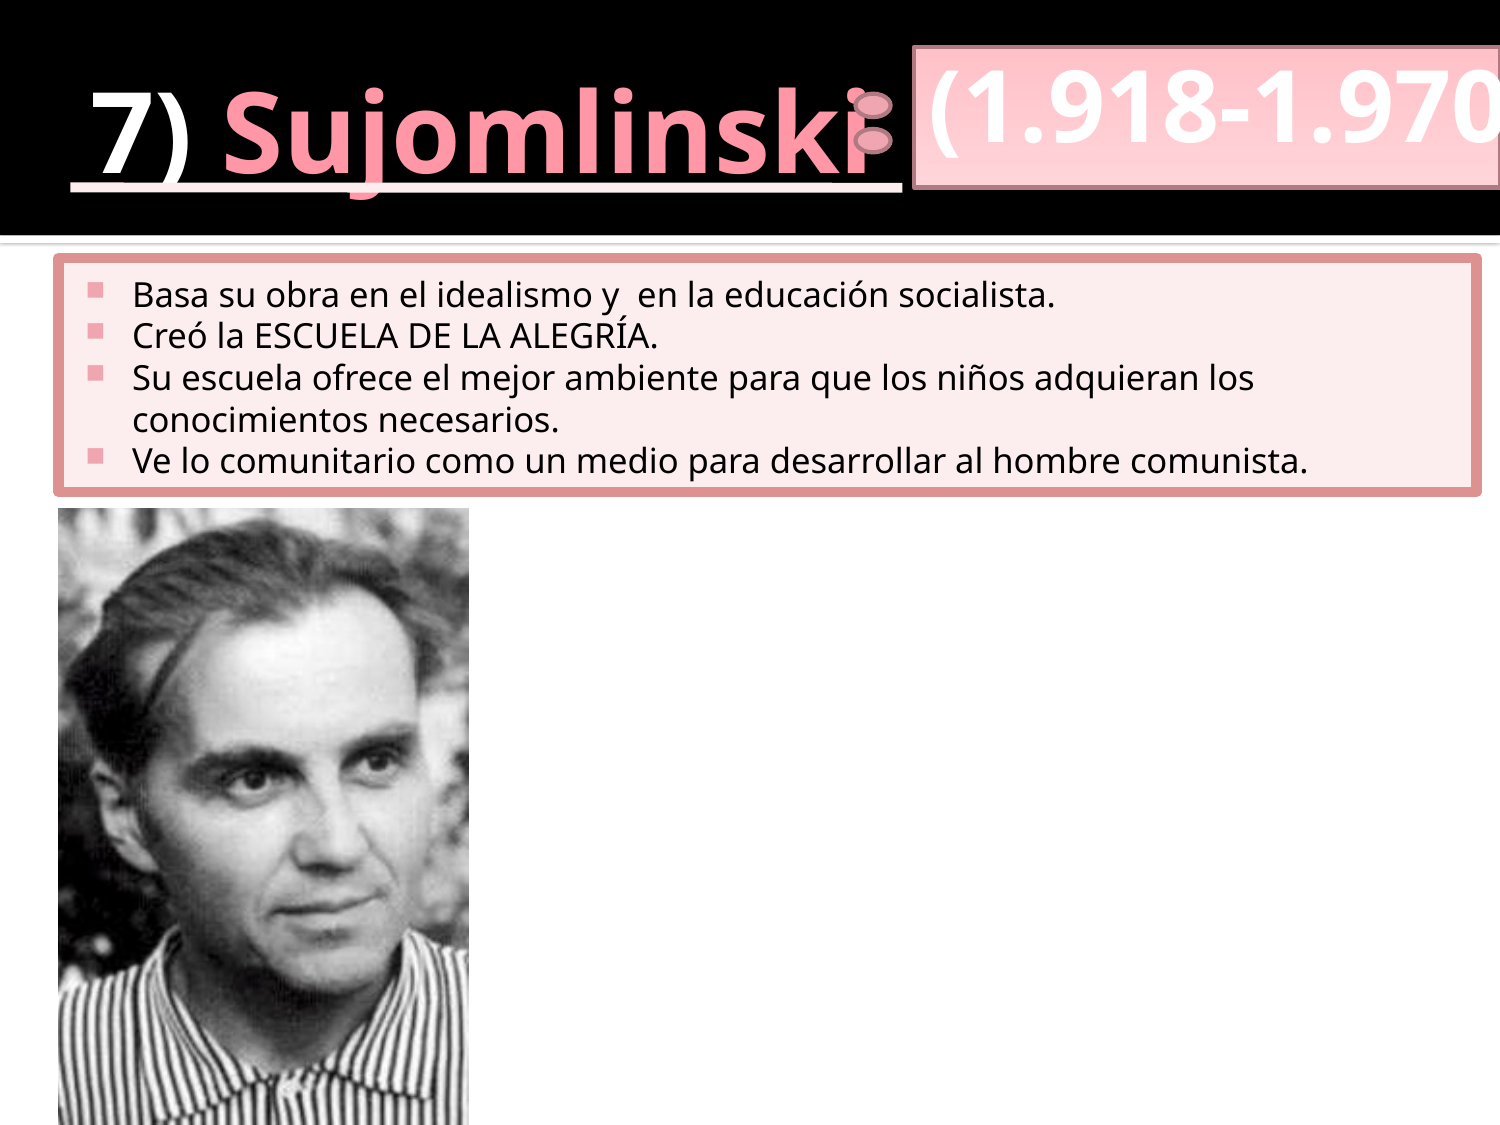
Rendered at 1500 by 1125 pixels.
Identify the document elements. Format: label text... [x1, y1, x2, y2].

text_box [912, 45, 1500, 190]
text_box [853, 126, 893, 155]
picture [58, 508, 469, 1125]
list Basa su obra en el idealismo y en la educación socialista. Creó la ESCUELA DE LA ALEGRÍA. Su escuela ofrece el mejor ambiente para que los niños adquieran los conocimientos necesarios. Ve lo comunitario como un medio para desarrollar al hombre comunista. [58, 257, 1477, 493]
title 7) Sujomlinski [75, 25, 1425, 231]
text_box (1.918-1.970) [914, 35, 1500, 170]
text_box [853, 91, 893, 120]
